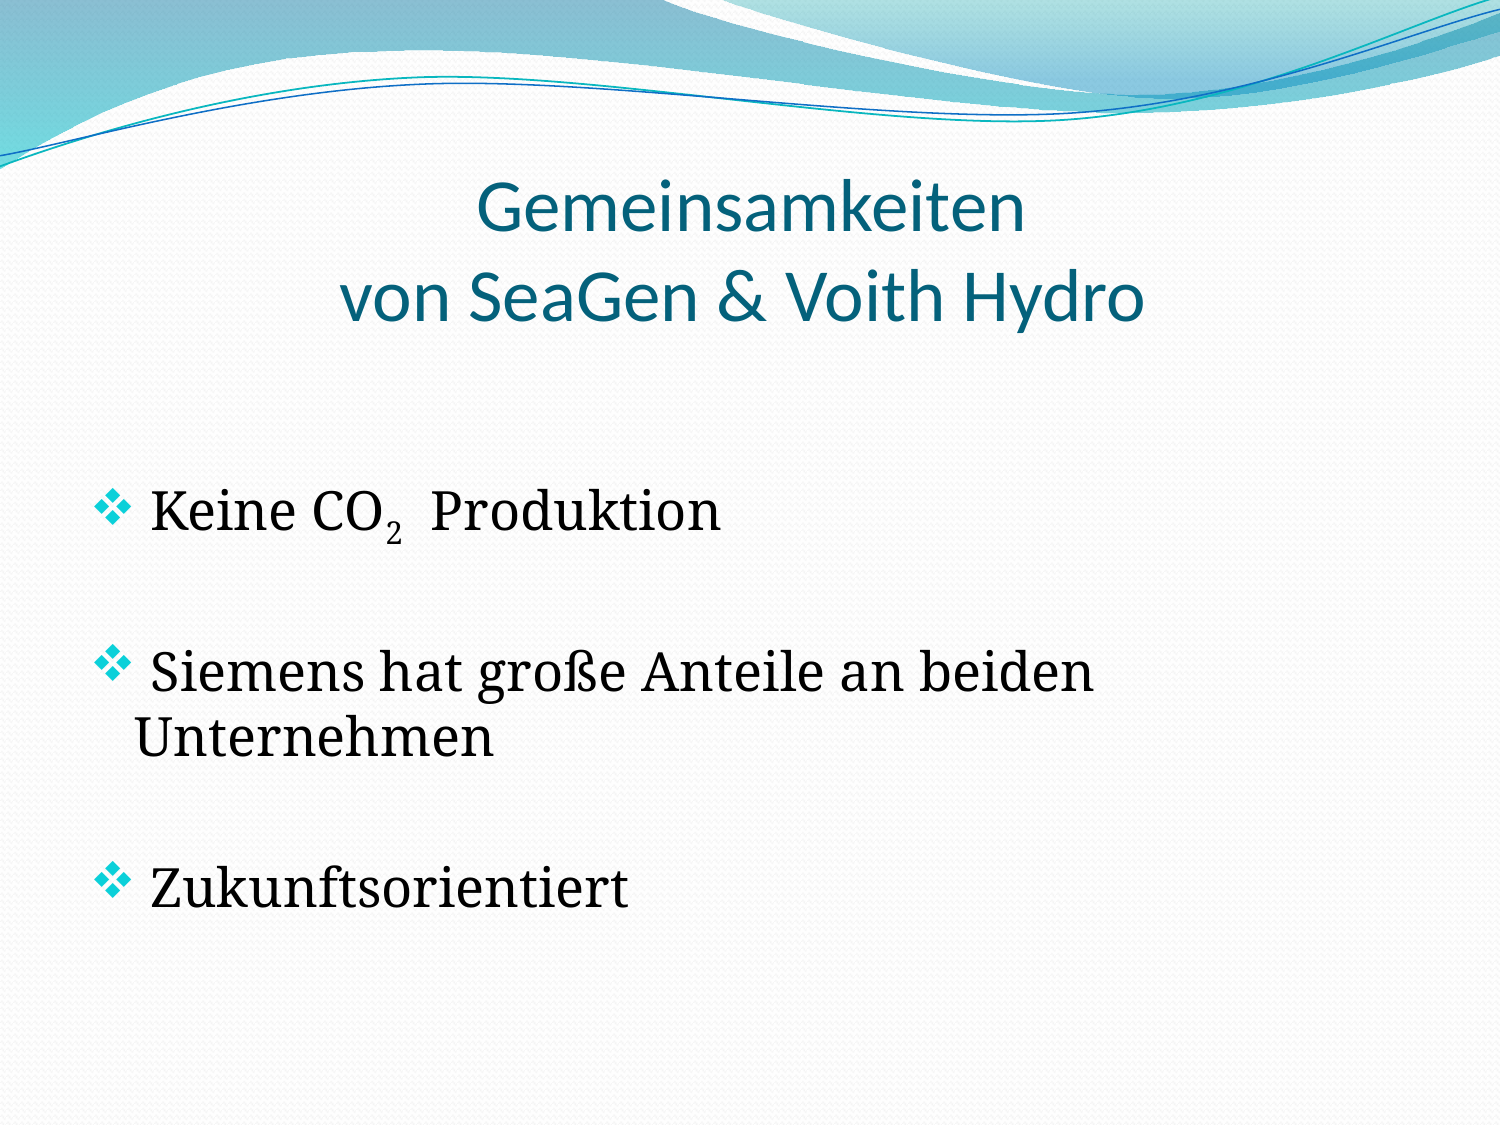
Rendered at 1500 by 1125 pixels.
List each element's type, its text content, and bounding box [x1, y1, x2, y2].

title Gemeinsamkeiten von SeaGen & Voith Hydro [76, 149, 1427, 337]
list Keine CO2 Produktion Siemens hat große Anteile an beiden Unternehmen Zukunftsorientiert [75, 317, 1425, 1038]
